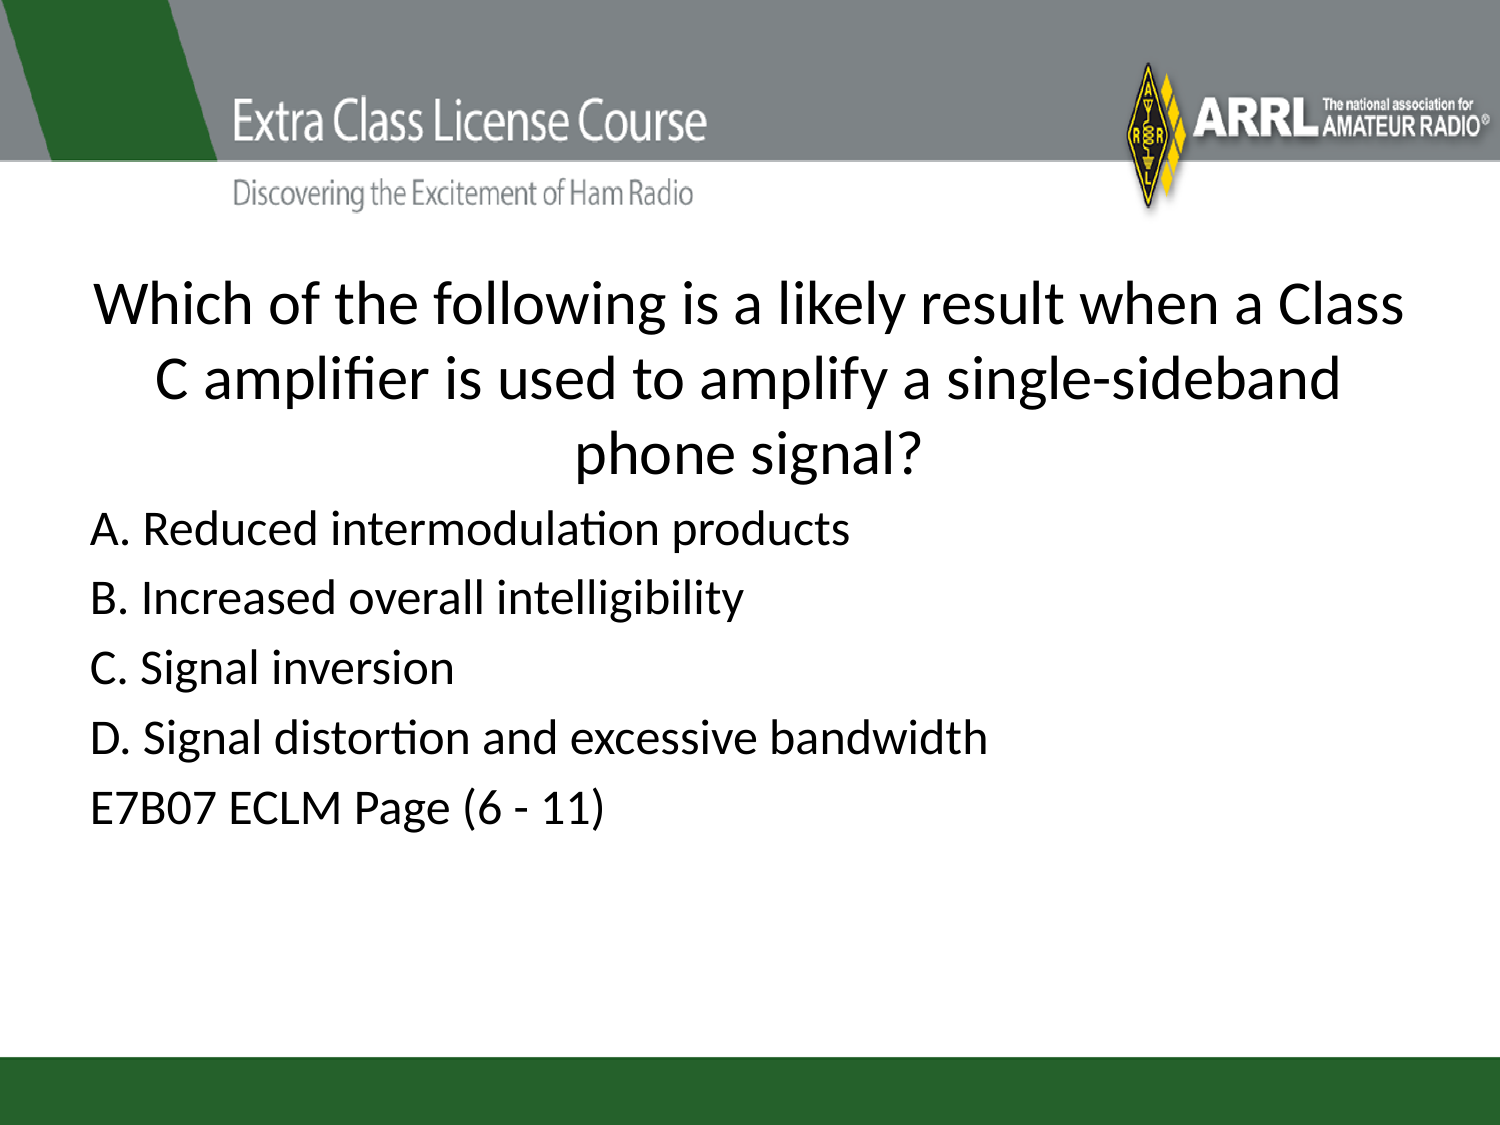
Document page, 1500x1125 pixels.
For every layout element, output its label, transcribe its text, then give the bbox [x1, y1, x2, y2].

picture [0, 0, 1500, 1125]
list A. Reduced intermodulation products B. Increased overall intelligibility C. Signal inversion D. Signal distortion and excessive bandwidth E7B07 ECLM Page (6 - 11) [75, 487, 1425, 1005]
title Which of the following is a likely result when a Class C amplifier is used to amplify a single-sideband phone signal? [75, 254, 1425, 435]
